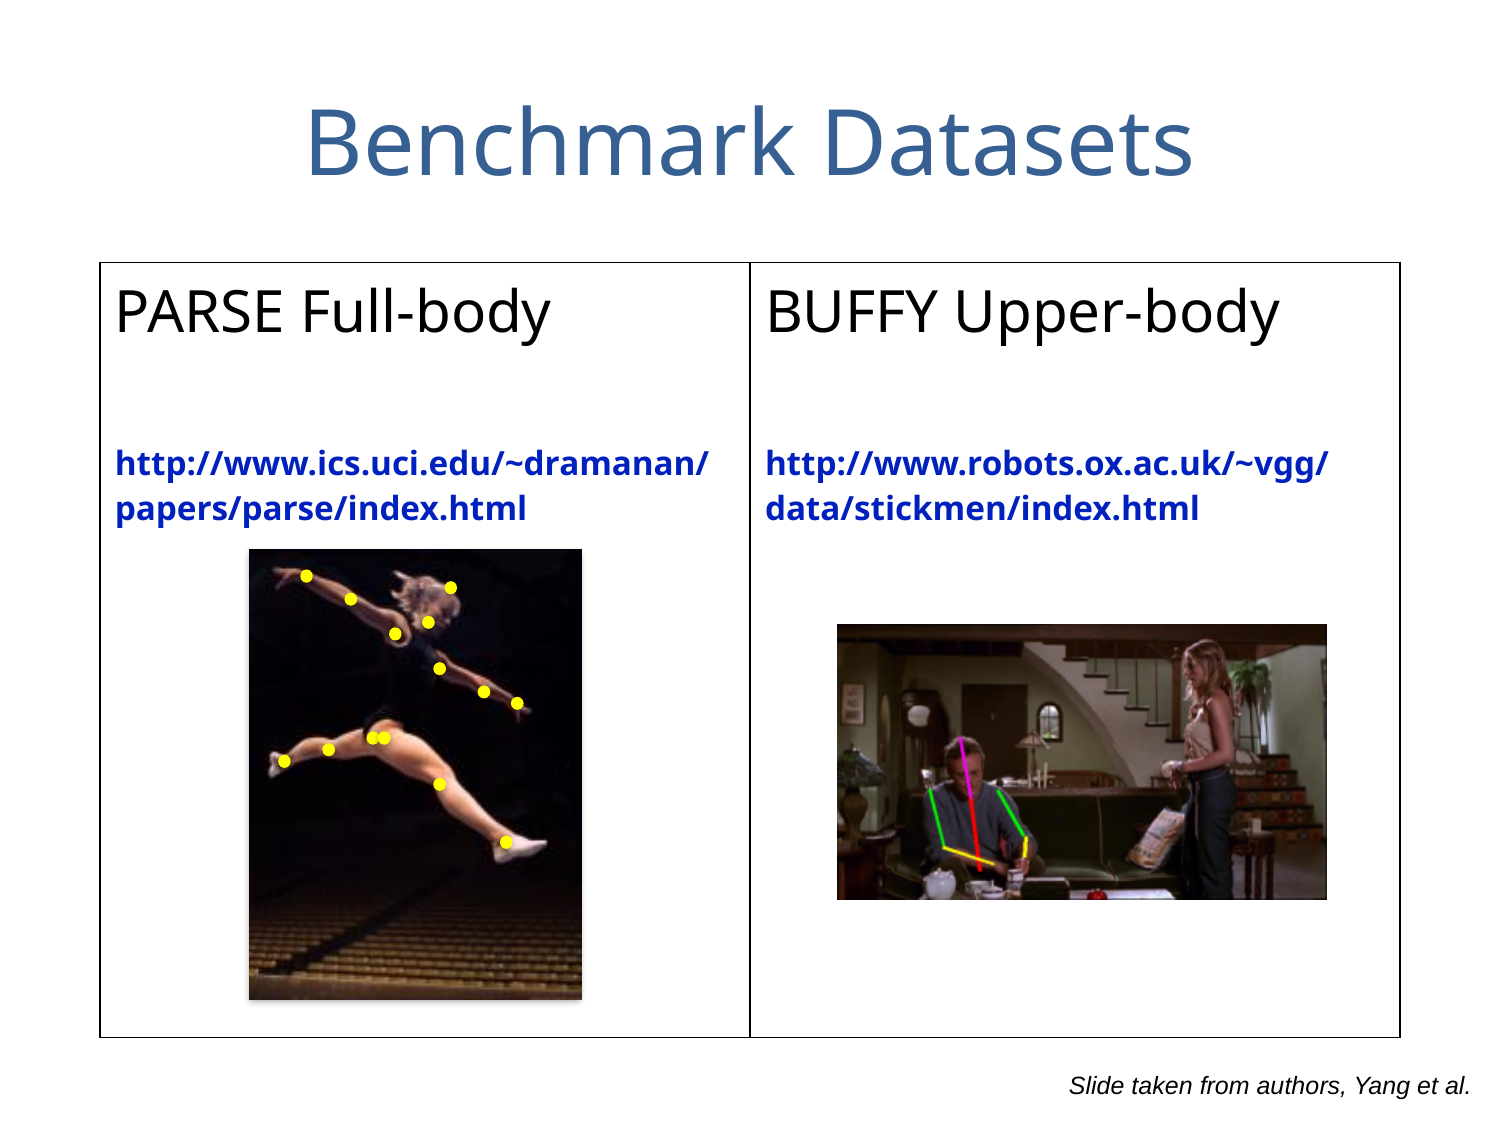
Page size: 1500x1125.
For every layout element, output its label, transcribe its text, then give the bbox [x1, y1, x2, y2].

table_header PARSE Full-body http://www.ics.uci.edu/~dramanan/papers/parse/index.html [101, 263, 749, 1037]
picture [837, 624, 1327, 901]
table_header BUFFY Upper-body http://www.robots.ox.ac.uk/~vgg/data/stickmen/index.html [751, 263, 1399, 1037]
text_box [249, 549, 582, 1001]
text_box Slide taken from authors, Yang et al. [687, 1062, 1488, 1108]
title Benchmark Datasets [75, 45, 1425, 233]
